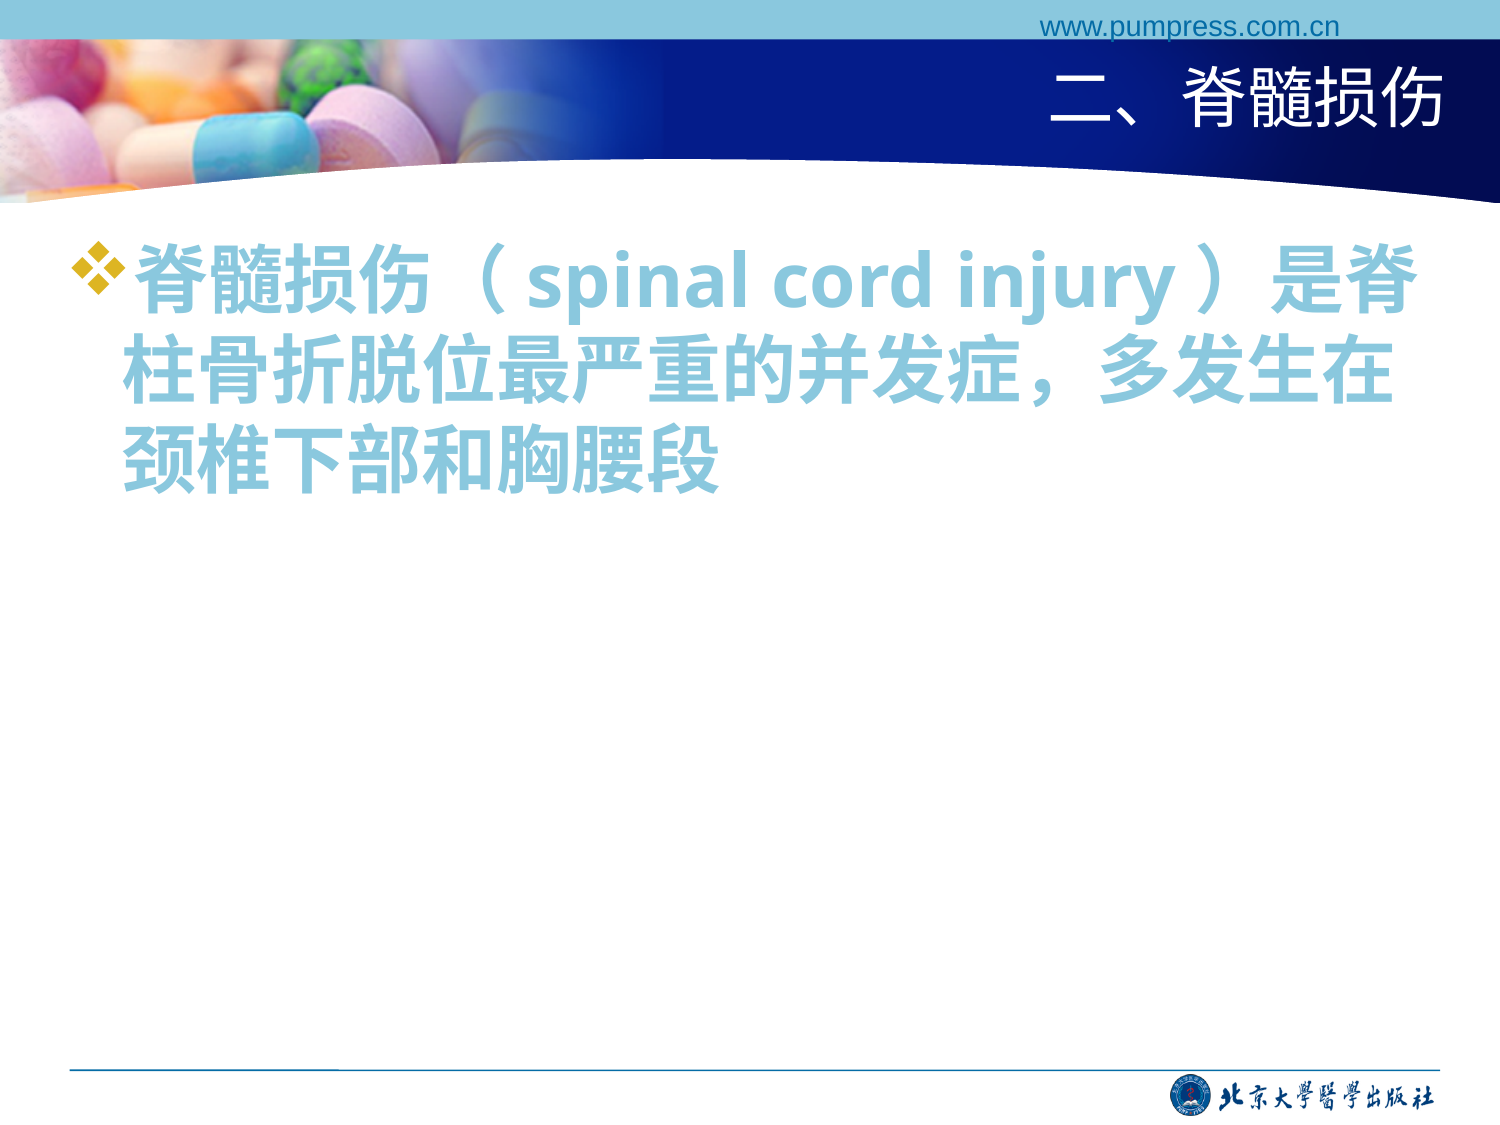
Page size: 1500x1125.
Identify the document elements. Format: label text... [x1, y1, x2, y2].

list 脊髓损伤（spinal cord injury）是脊柱骨折脱位最严重的并发症，多发生在颈椎下部和胸腰段 [49, 224, 1463, 1026]
slide_number www.pumpress.com.cn [1025, 0, 1463, 38]
title 二、脊髓损伤 [137, 49, 1463, 143]
picture [1170, 1074, 1436, 1118]
picture [0, 40, 1500, 203]
